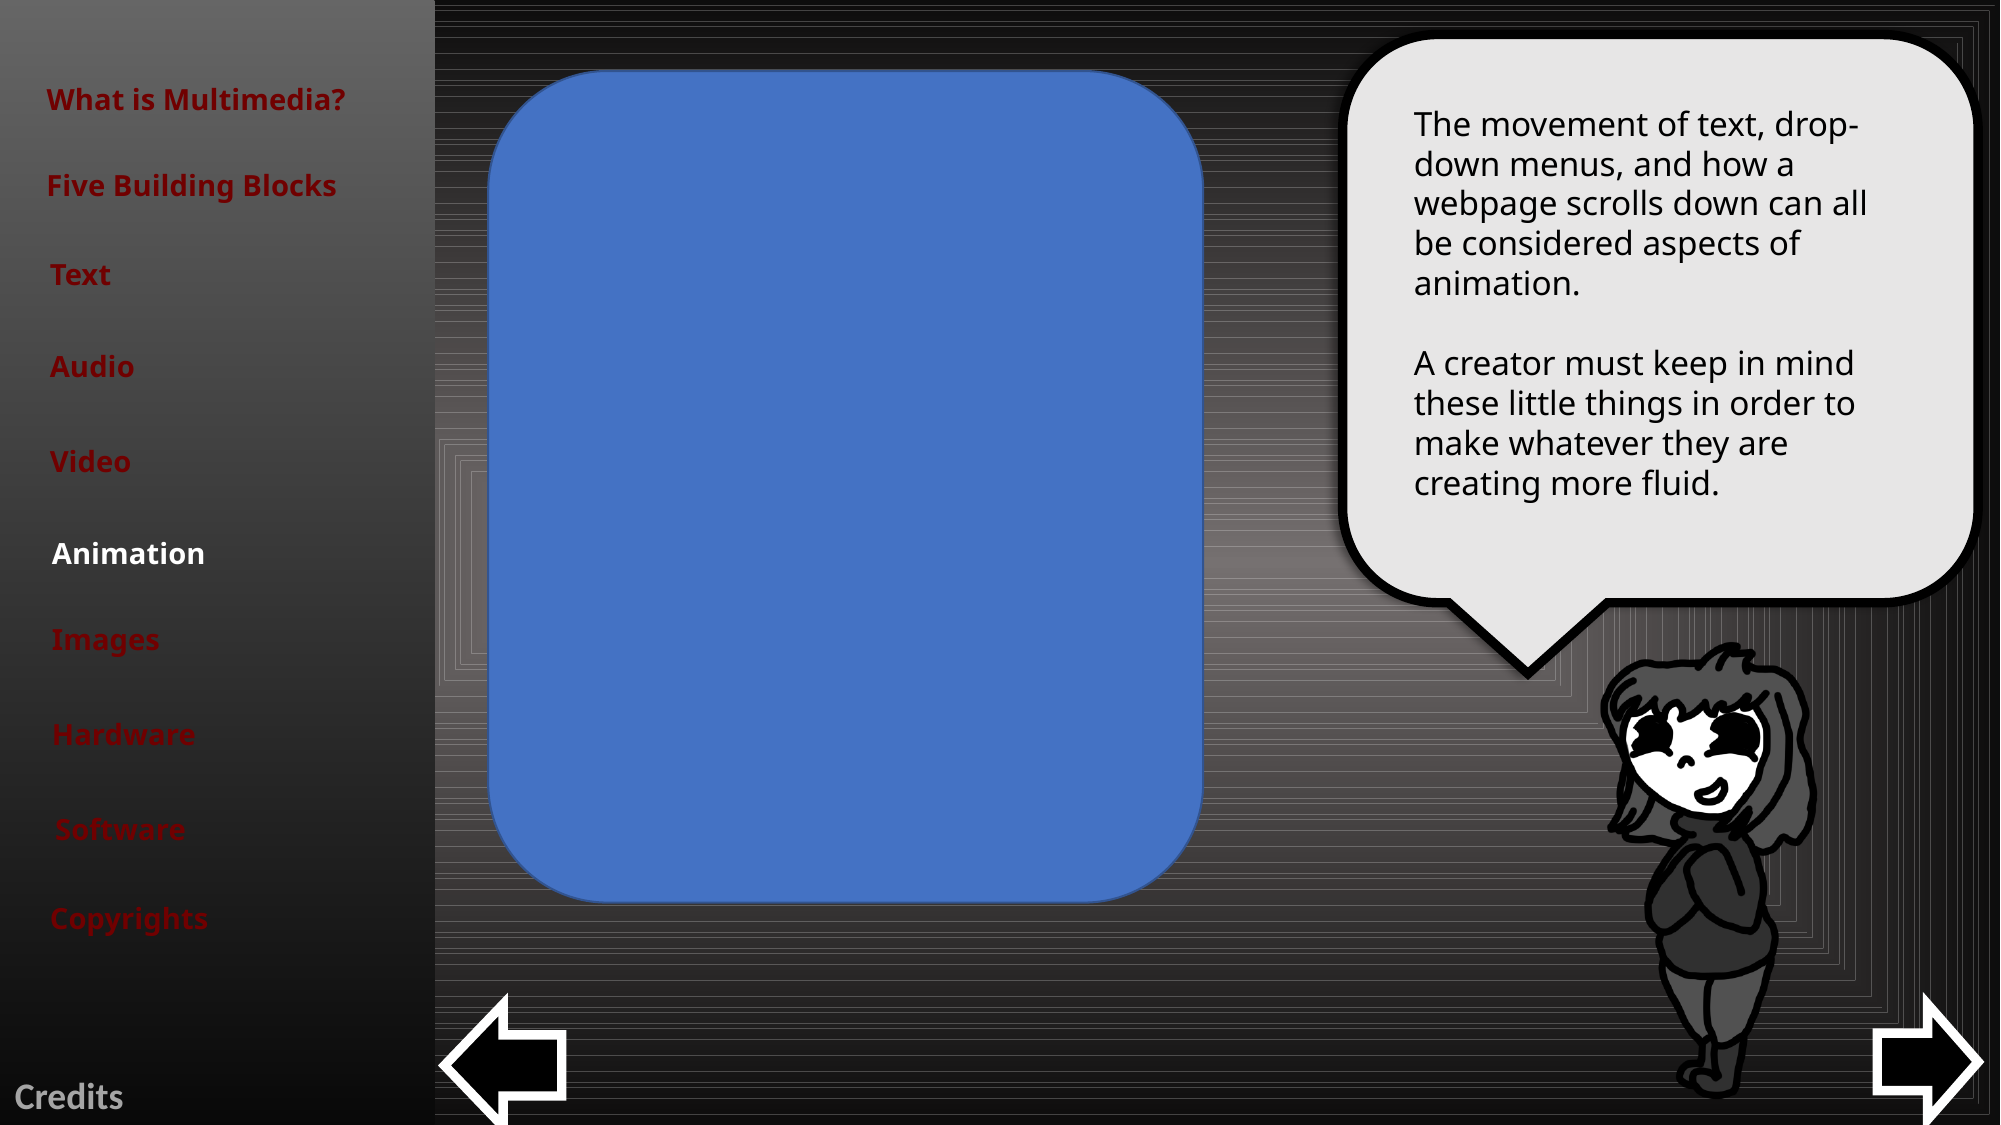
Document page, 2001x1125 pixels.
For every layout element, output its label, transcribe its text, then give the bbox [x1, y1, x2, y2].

text_box What is Multimedia? [31, 74, 457, 124]
text_box [487, 69, 1205, 904]
text_box Video [34, 436, 368, 486]
text_box [1341, 33, 1980, 676]
text_box [1876, 1001, 1980, 1123]
picture [1579, 624, 1839, 1110]
text_box Images [37, 614, 362, 664]
text_box Five Building Blocks [31, 159, 435, 210]
text_box Copyrights [34, 892, 381, 943]
text_box Credits [0, 1064, 265, 1125]
text_box Text [34, 249, 368, 299]
text_box [443, 1001, 563, 1125]
text_box Animation [37, 528, 370, 578]
text_box Software [40, 803, 381, 854]
text_box [0, 0, 435, 1125]
text_box Hardware [37, 709, 383, 759]
text_box The movement of text, drop-down menus, and how a webpage scrolls down can all be considered aspects of animation. A creator must keep in mind these little things in order to make whatever they are creating more fluid. [1399, 95, 1931, 510]
text_box Audio [34, 340, 359, 391]
